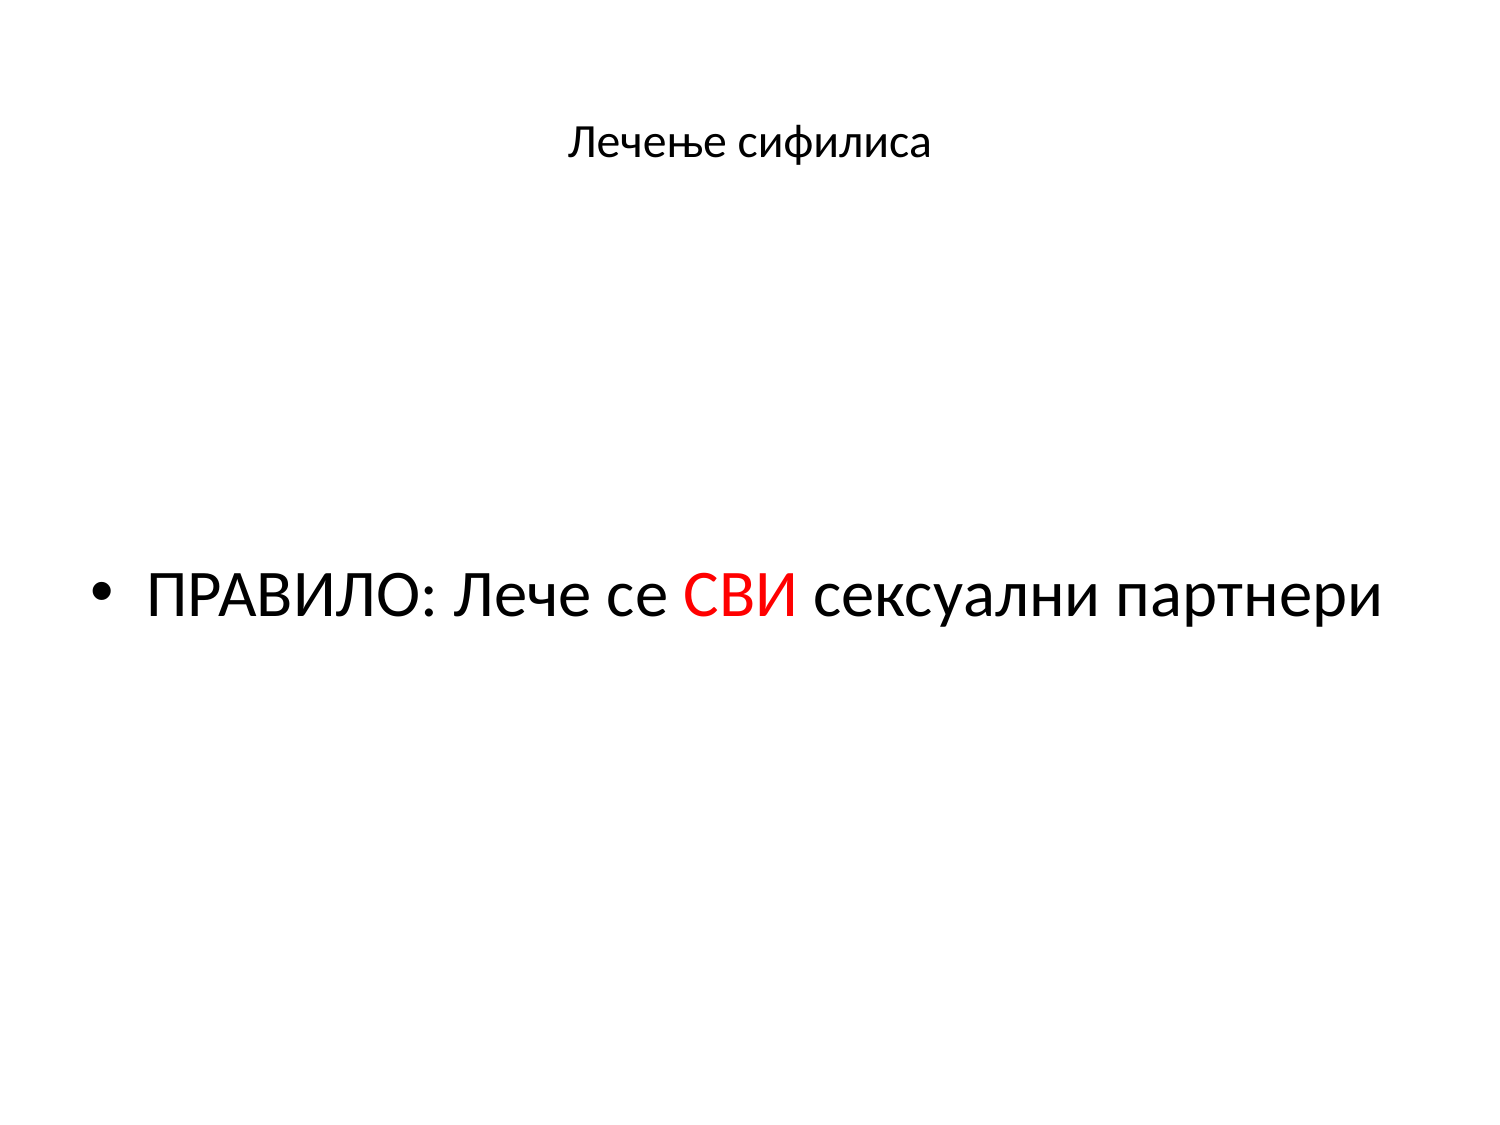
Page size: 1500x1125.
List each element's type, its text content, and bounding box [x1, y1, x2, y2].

list ПРАВИЛО: Лече се СВИ сексуални партнери [75, 262, 1425, 1005]
title Лечење сифилиса [75, 45, 1425, 233]
